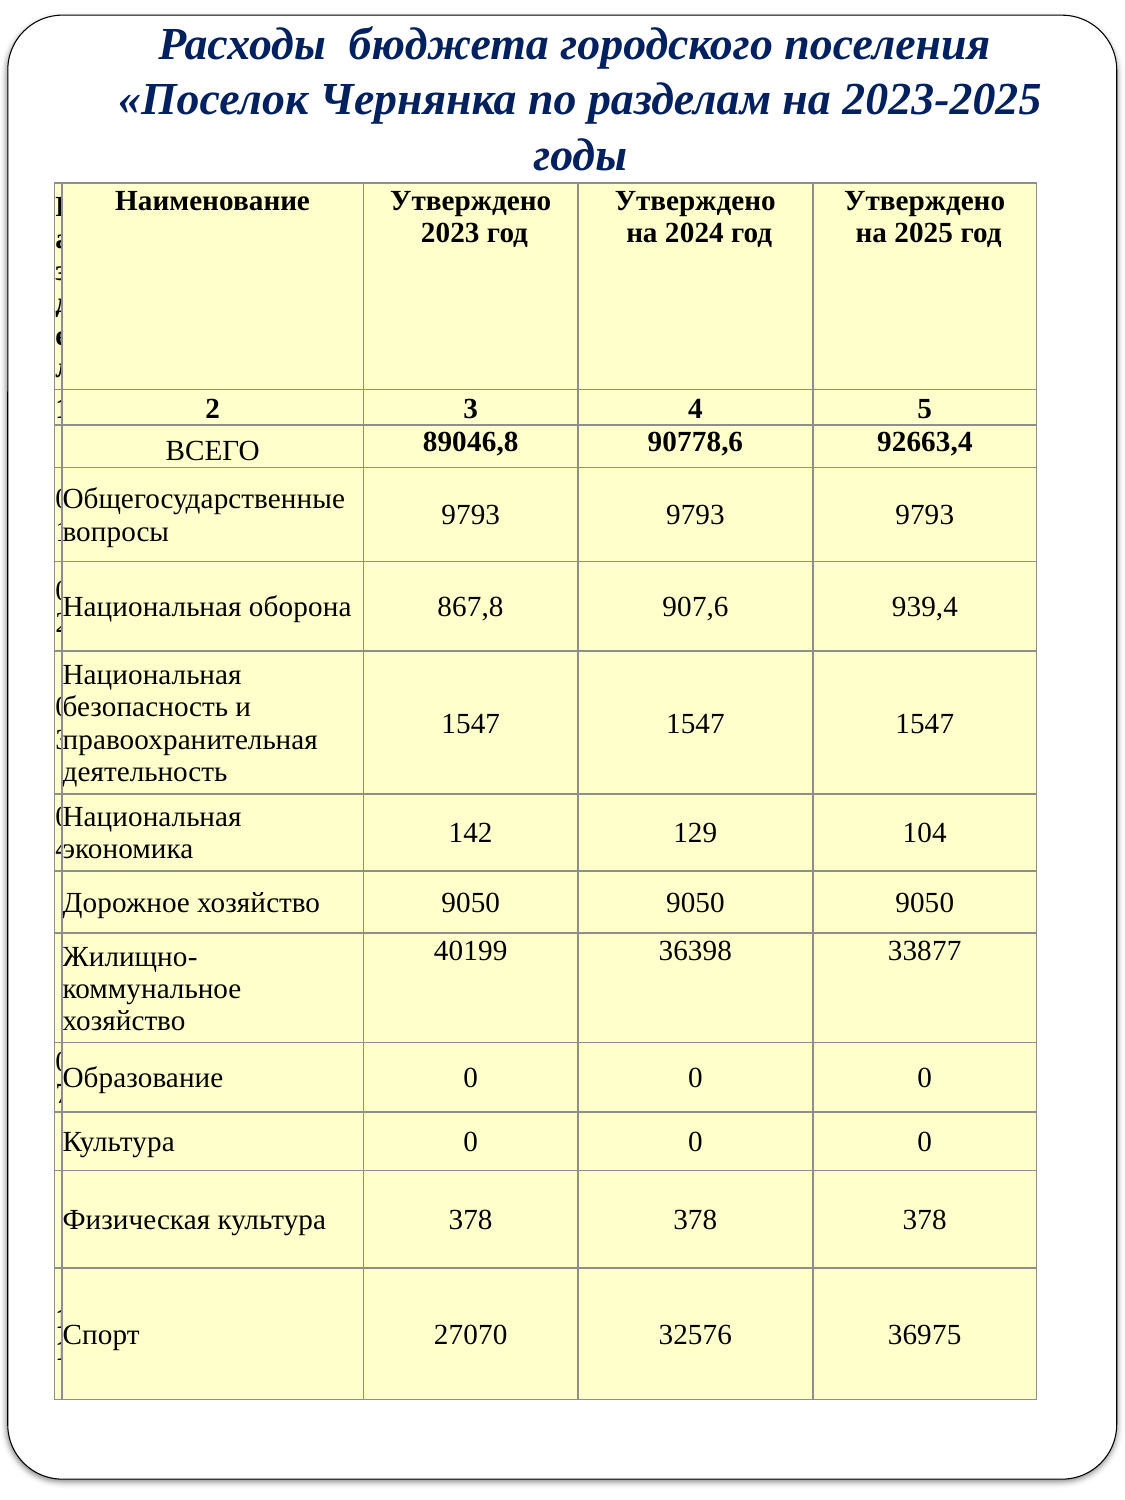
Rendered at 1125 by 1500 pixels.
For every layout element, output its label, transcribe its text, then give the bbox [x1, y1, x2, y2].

table_cell 0 [814, 1113, 1036, 1170]
table_cell 0 [579, 1113, 812, 1170]
table_header Раздел [55, 184, 61, 389]
table_cell 1547 [364, 652, 577, 793]
table_cell 36975 [814, 1269, 1036, 1399]
table_cell 27070 [364, 1269, 577, 1399]
table_cell 90778,6 [579, 426, 812, 467]
table_cell [55, 1113, 61, 1170]
table_cell 907,6 [579, 562, 812, 650]
table_cell 1547 [579, 652, 812, 793]
table_cell Национальная оборона [63, 562, 363, 650]
table_cell 9050 [364, 872, 577, 932]
table_cell 32576 [579, 1269, 812, 1399]
table_cell 867,8 [364, 562, 577, 650]
table_cell 04 [55, 795, 61, 870]
table_cell 9793 [814, 468, 1036, 561]
table_cell Спорт [63, 1269, 363, 1399]
table_cell 03 [55, 652, 61, 793]
table_cell 1547 [814, 652, 1036, 793]
table_cell 3 [364, 390, 577, 424]
table_cell 89046,8 [364, 426, 577, 467]
table_header Утверждено на 2025 год [814, 187, 1036, 389]
table_cell [55, 426, 61, 467]
table_cell 92663,4 [814, 426, 1036, 467]
table_cell [55, 872, 61, 932]
table_cell Дорожное хозяйство [63, 872, 363, 932]
table_cell [55, 1171, 61, 1267]
table_cell 129 [579, 795, 812, 870]
table_cell 9050 [579, 872, 812, 932]
table_cell 02 [55, 562, 61, 650]
table_cell 40199 [364, 934, 577, 1042]
table_cell 5 [814, 390, 1036, 424]
table_cell 11 [55, 1269, 61, 1399]
table_cell 0 [364, 1043, 577, 1111]
table_cell 07 [55, 1043, 61, 1111]
table_header Наименование [63, 184, 363, 389]
table_cell 939,4 [814, 562, 1036, 650]
table_cell 2 [63, 390, 363, 424]
table_cell 1 [55, 390, 61, 424]
table_cell 01 [55, 468, 61, 561]
table_cell 378 [364, 1171, 577, 1267]
table_cell Образование [63, 1043, 363, 1111]
table_cell 378 [814, 1171, 1036, 1267]
table_header Утверждено на 2024 год [579, 187, 812, 389]
table_cell 9793 [364, 468, 577, 561]
table_cell Национальная безопасность и правоохранительная деятельность [63, 652, 363, 793]
table_cell 142 [364, 795, 577, 870]
table_cell 378 [579, 1171, 812, 1267]
table_cell 9050 [814, 872, 1036, 932]
table_cell 0 [814, 1043, 1036, 1111]
table_cell 0 [364, 1113, 577, 1170]
table_cell Культура [63, 1113, 363, 1170]
table_cell 33877 [814, 934, 1036, 1042]
table_cell [55, 934, 61, 1042]
table_cell 0 [579, 1043, 812, 1111]
table_cell Общегосударственные вопросы [63, 468, 363, 561]
table_cell 9793 [579, 468, 812, 561]
table_cell Национальная экономика [63, 795, 363, 870]
table_cell 36398 [579, 934, 812, 1042]
table_cell ВСЕГО [63, 426, 363, 467]
text_box Расходы бюджета городского поселения «Поселок Чернянка по разделам на 2023-2025 годы [66, 6, 1094, 187]
table_cell Физическая культура [63, 1171, 363, 1267]
table_cell 4 [579, 390, 812, 424]
table_cell 104 [814, 795, 1036, 870]
table_cell Жилищно-коммунальное хозяйство [63, 934, 363, 1042]
table_header Утверждено 2023 год [364, 187, 577, 389]
